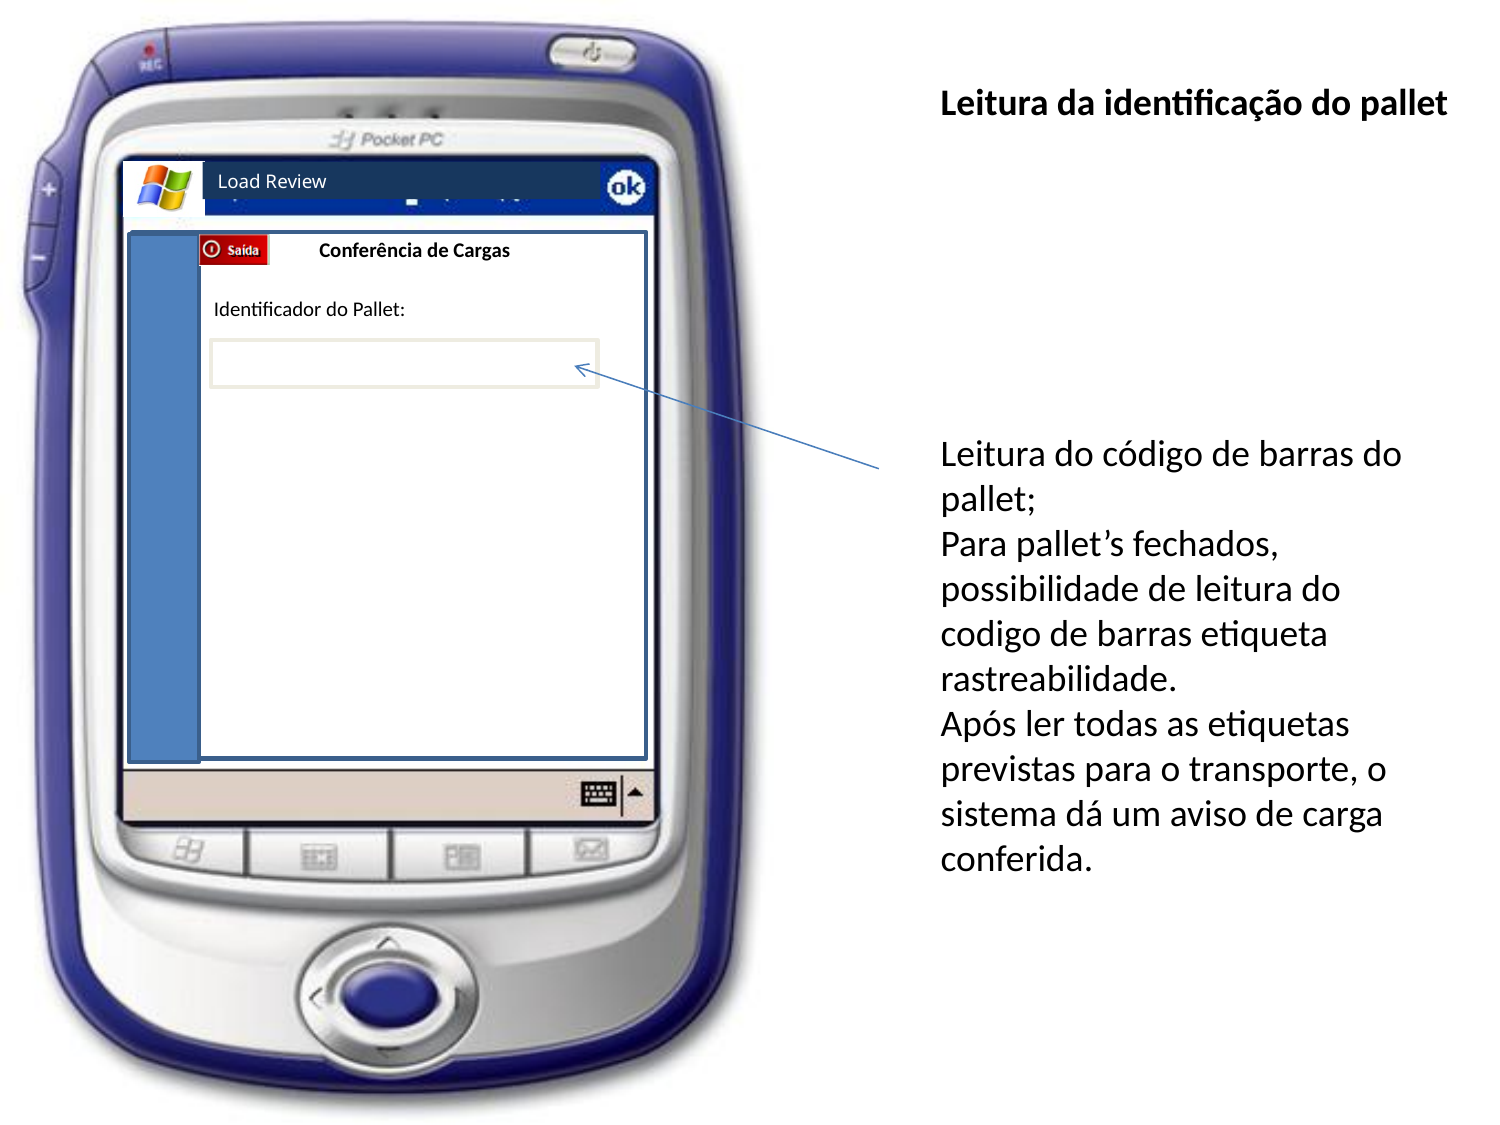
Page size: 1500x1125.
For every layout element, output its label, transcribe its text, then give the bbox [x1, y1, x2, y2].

text_box Leitura da identificação do pallet [925, 70, 1477, 130]
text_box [573, 365, 880, 469]
text_box Leitura do código de barras do pallet; Para pallet’s fechados, possibilidade de leitura do codigo de barras etiqueta rastreabilidade. Após ler todas as etiquetas previstas para o transporte, o sistema dá um aviso de carga conferida. [925, 421, 1430, 887]
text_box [0, 0, 774, 1125]
